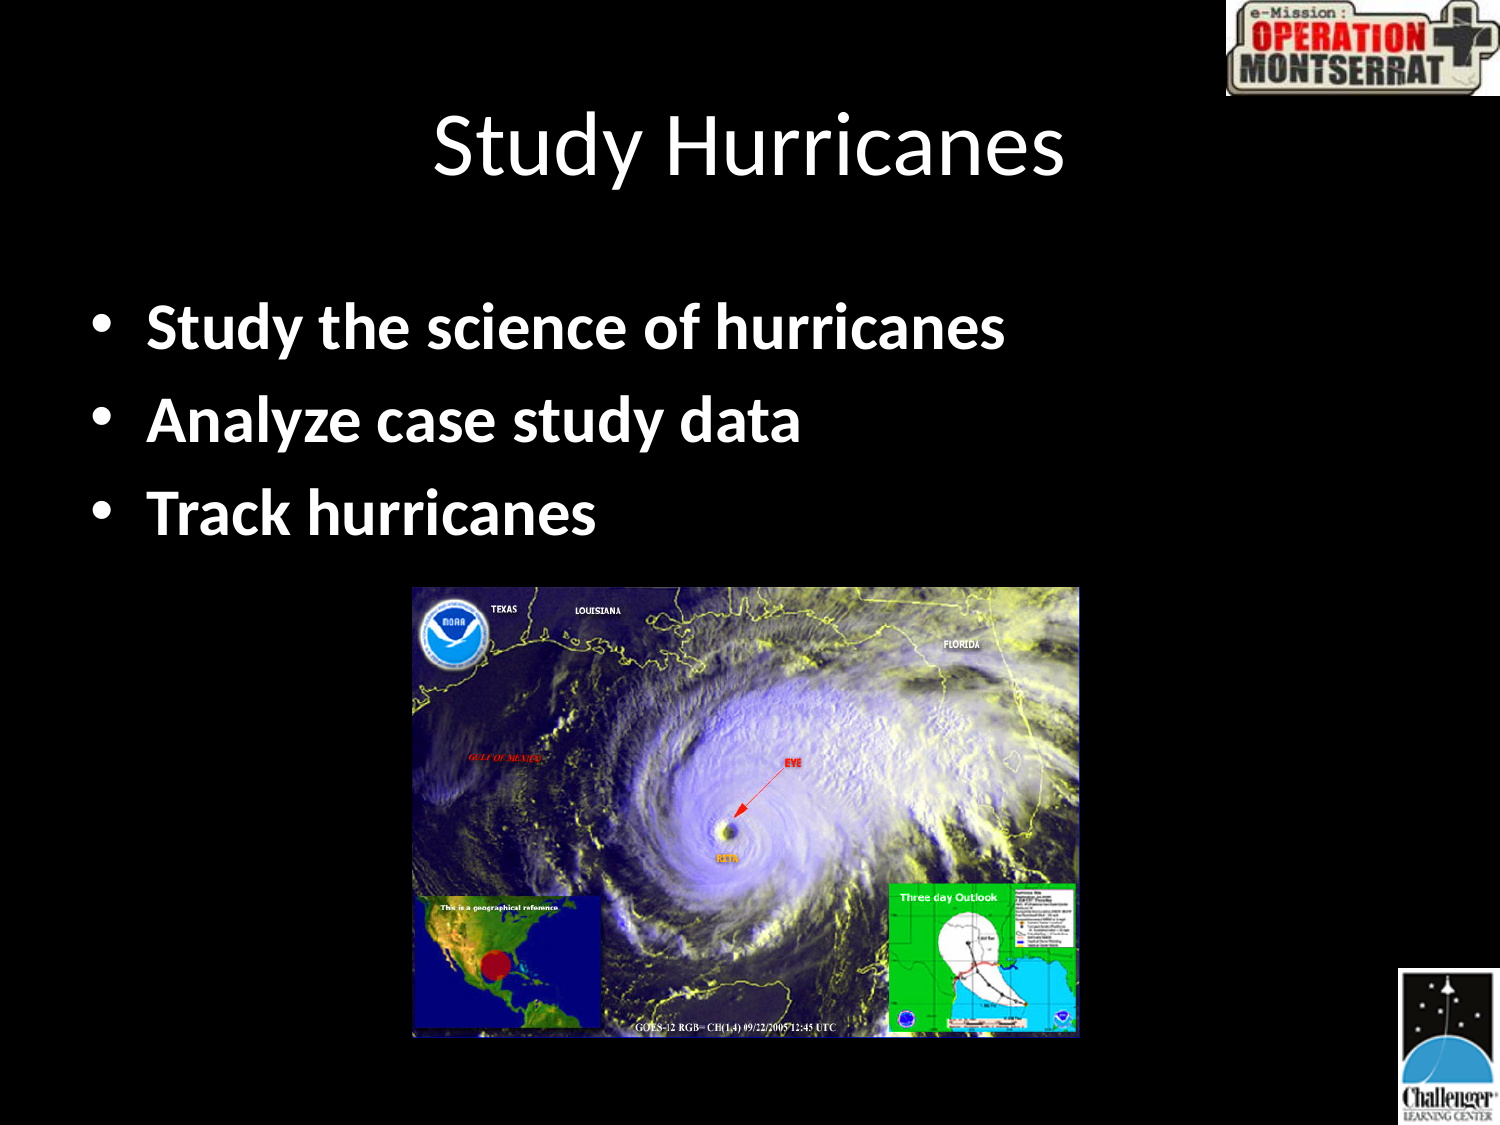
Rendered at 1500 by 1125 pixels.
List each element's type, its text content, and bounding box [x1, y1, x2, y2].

picture [412, 587, 1080, 1038]
title Study Hurricanes [75, 45, 1425, 233]
picture [1226, 0, 1500, 96]
list Study the science of hurricanes Analyze case study data Track hurricanes [75, 275, 1450, 1075]
picture [1398, 968, 1500, 1125]
